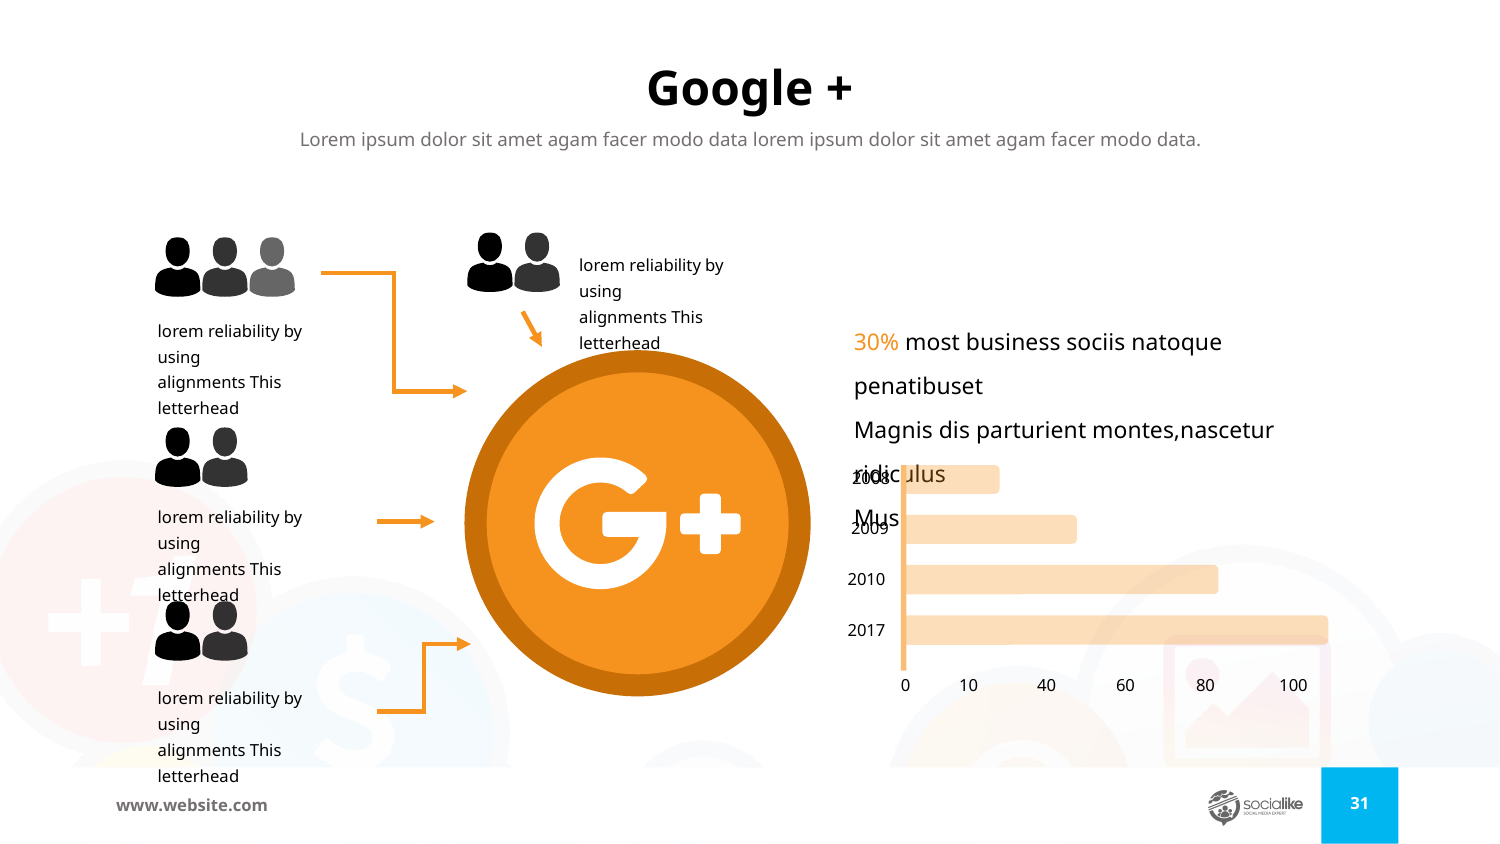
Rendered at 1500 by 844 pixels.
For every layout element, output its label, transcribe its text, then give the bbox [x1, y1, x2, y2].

text_box lorem reliability by using alignments This letterhead [146, 495, 359, 548]
text_box [486, 372, 789, 675]
text_box lorem reliability by using alignments This letterhead [567, 243, 781, 296]
title Google + [103, 59, 1397, 120]
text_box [1208, 790, 1303, 826]
text_box 2009 [826, 512, 914, 543]
text_box [900, 645, 907, 671]
text_box [907, 514, 1077, 544]
text_box 2010 [826, 562, 907, 593]
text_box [201, 237, 247, 298]
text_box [154, 600, 200, 661]
text_box 40 [1021, 669, 1072, 700]
text_box [900, 593, 907, 613]
text_box 0 [889, 669, 917, 700]
text_box [534, 457, 667, 590]
text_box 2017 [826, 613, 907, 645]
text_box [680, 493, 741, 555]
list Lorem ipsum dolor sit amet agam facer modo data lorem ipsum dolor sit amet agam facer modo data. [103, 120, 1397, 160]
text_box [249, 237, 296, 298]
slide_number ‹#› [1322, 782, 1397, 827]
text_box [154, 237, 199, 298]
text_box 2008 [826, 462, 916, 493]
text_box 10 [943, 669, 995, 700]
text_box [907, 564, 1219, 595]
text_box [464, 350, 811, 697]
footer www.website.com [104, 785, 373, 824]
text_box lorem reliability by using alignments This letterhead [146, 676, 359, 729]
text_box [201, 600, 248, 661]
text_box [907, 465, 1000, 494]
text_box [907, 615, 1329, 645]
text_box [376, 643, 472, 712]
text_box 30% most business sociis natoque penatibuset Magnis dis parturient montes,nascetur ridiculus Mus. [842, 305, 1357, 431]
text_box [201, 427, 248, 488]
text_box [320, 272, 468, 392]
text_box [900, 543, 907, 562]
text_box 60 [1098, 669, 1153, 700]
text_box [900, 493, 907, 512]
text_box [522, 311, 543, 347]
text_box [514, 232, 560, 293]
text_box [467, 232, 512, 293]
text_box 100 [1258, 669, 1329, 700]
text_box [154, 427, 199, 488]
text_box lorem reliability by using alignments This letterhead [146, 308, 315, 362]
text_box 80 [1179, 669, 1232, 700]
